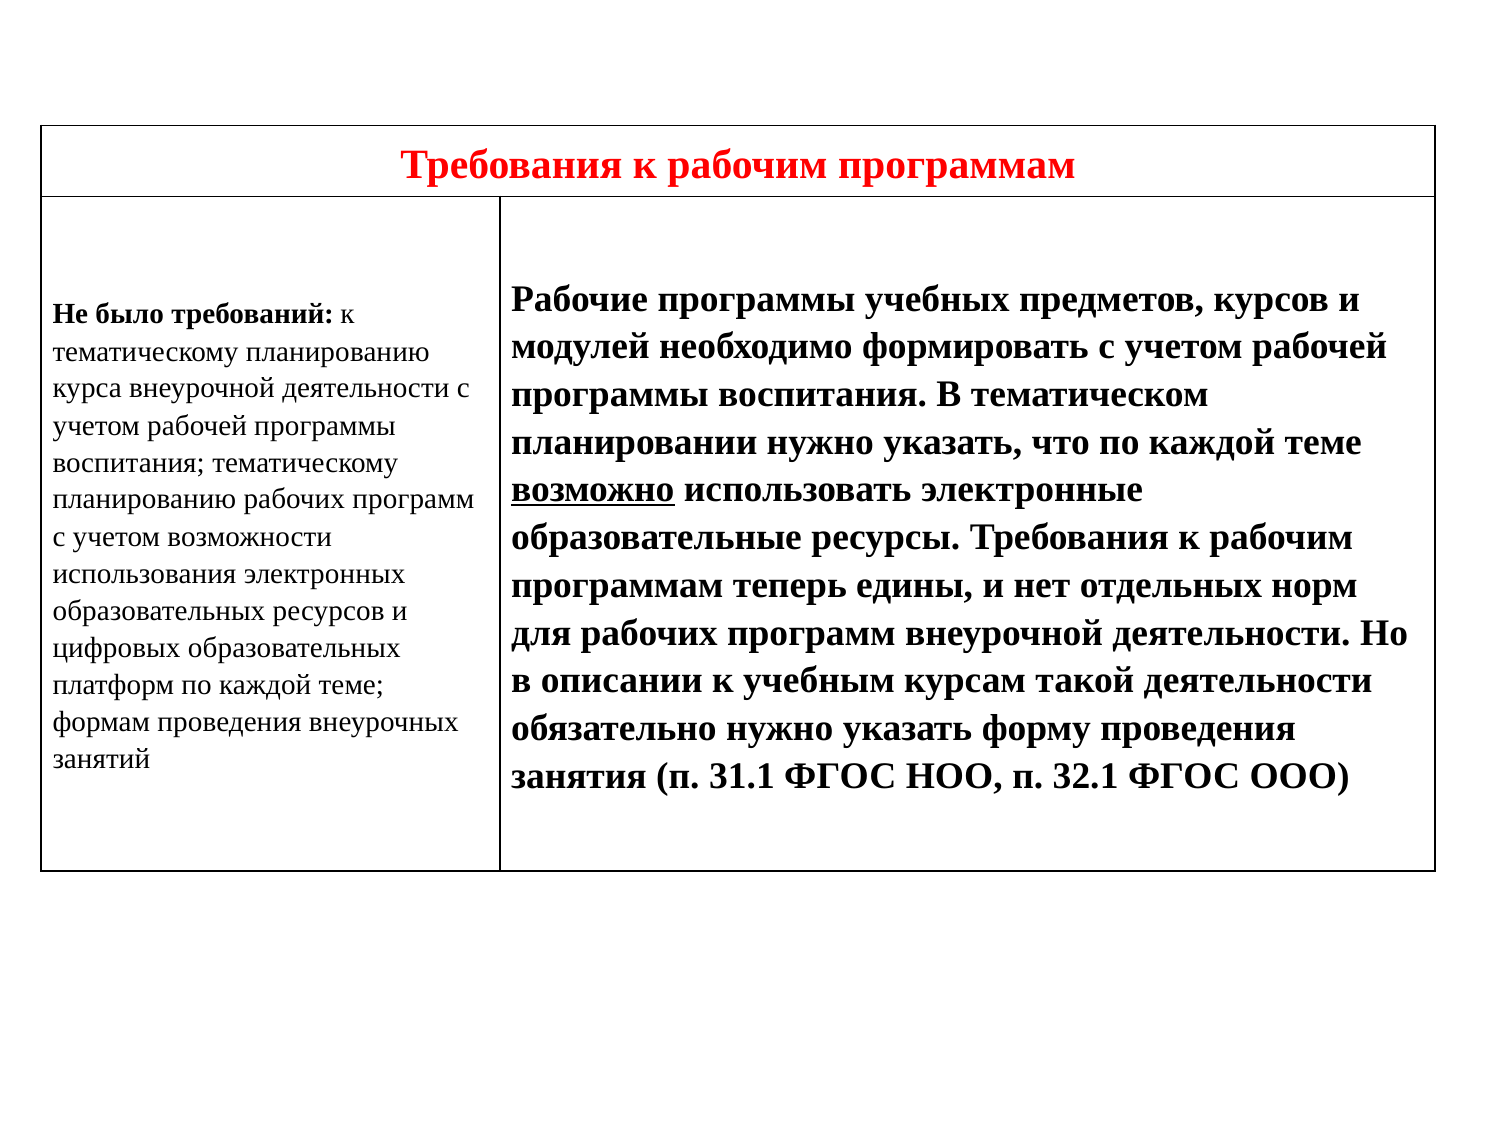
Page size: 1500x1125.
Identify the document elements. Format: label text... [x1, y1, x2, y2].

table_cell Рабочие программы учебных предметов, курсов и модулей необходимо формировать с учетом рабочей программы воспитания. В тематическом планировании нужно указать, что по каждой теме возможно использовать электронные образовательные ресурсы. Требования к рабочим программам теперь едины, и нет отдельных норм для рабочих программ внеурочной деятельности. Но в описании к учебным курсам такой деятельности обязательно нужно указать форму проведения занятия (п. 31.1 ФГОС НОО, п. 32.1 ФГОС ООО) [501, 197, 1434, 870]
table_cell Не было требований: к тематическому планированию курса внеурочной деятельности с учетом рабочей программы воспитания; тематическому планированию рабочих программ с учетом возможности использования электронных образовательных ресурсов и цифровых образовательных платформ по каждой теме; формам проведения внеурочных занятий [42, 197, 499, 870]
table_header Требования к рабочим программам [42, 126, 1434, 196]
